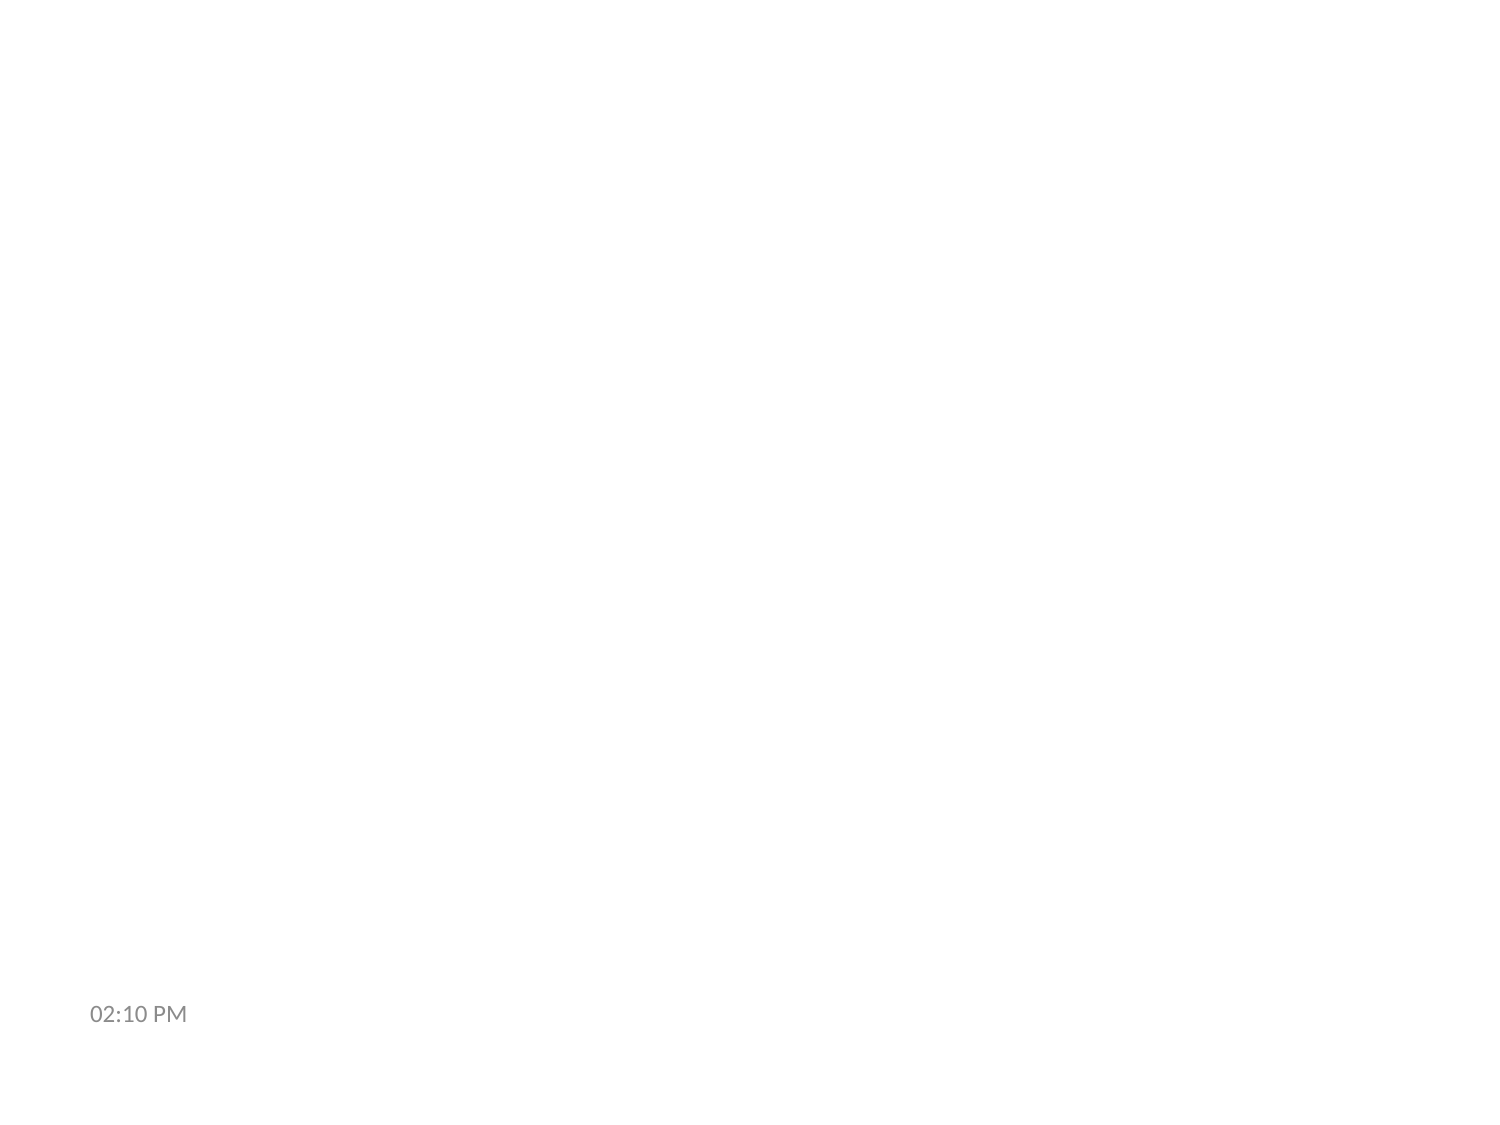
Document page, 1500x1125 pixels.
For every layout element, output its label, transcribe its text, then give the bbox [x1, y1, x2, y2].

text_box 3:35 PM [75, 982, 425, 1043]
